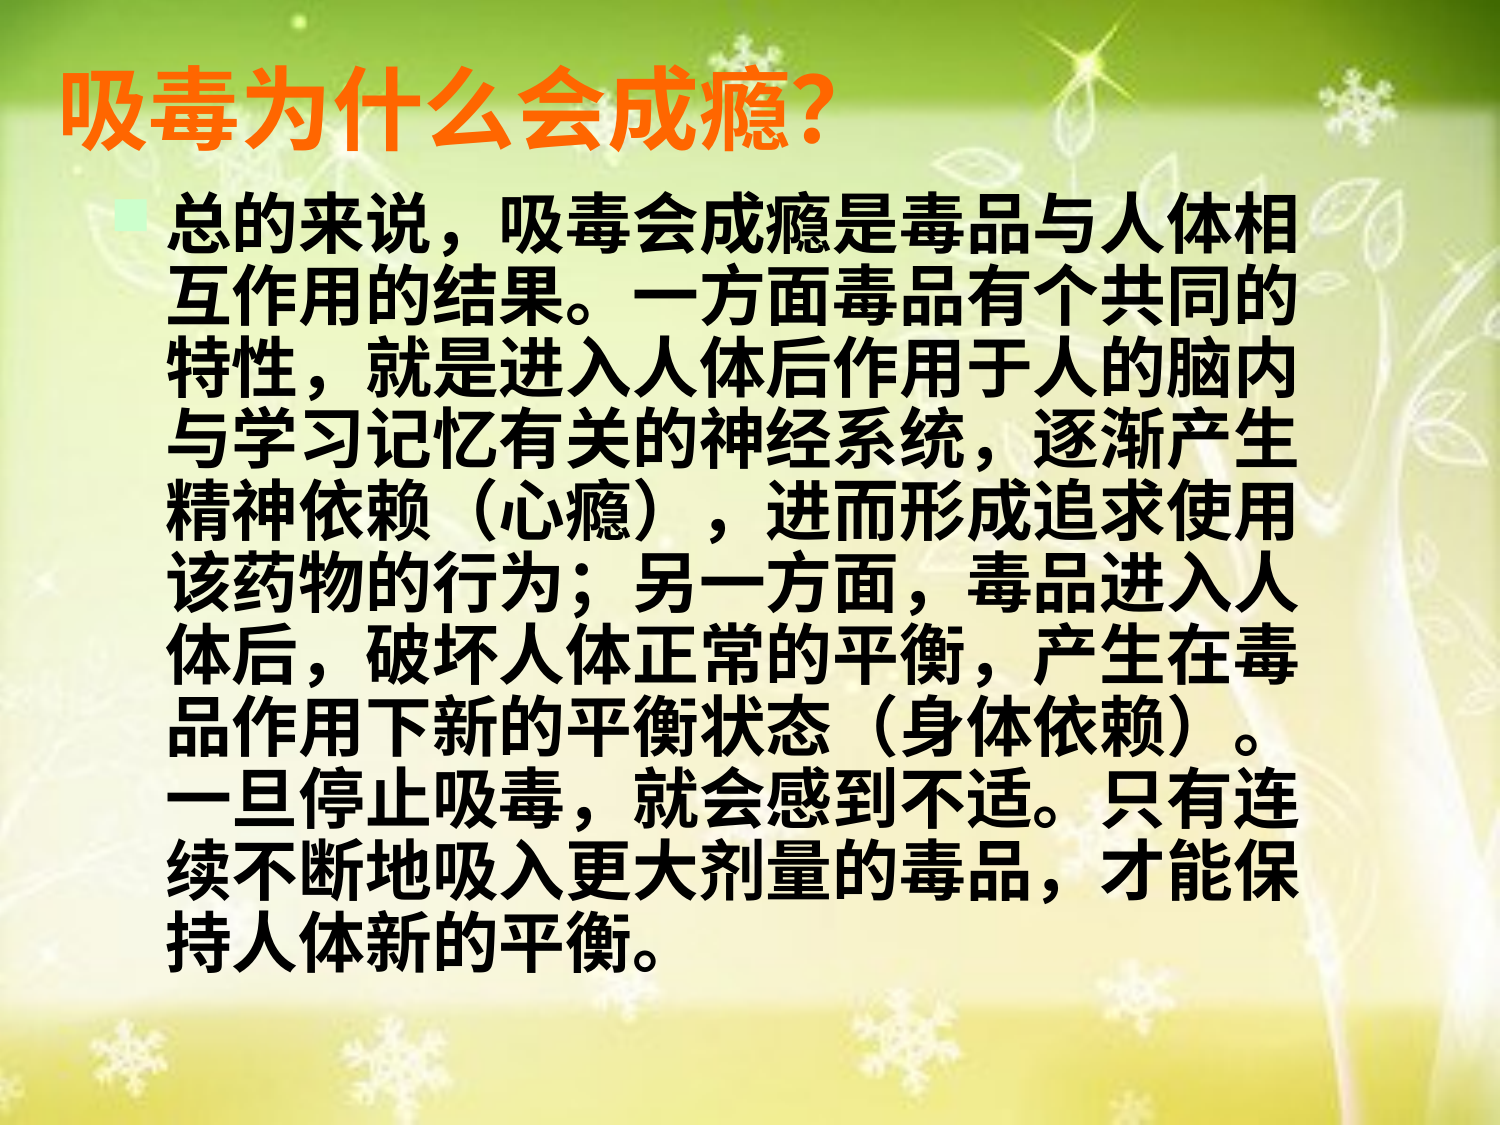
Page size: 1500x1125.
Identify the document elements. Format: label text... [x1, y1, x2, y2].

picture [0, 0, 1500, 1125]
title 吸毒为什么会成瘾？ [0, 67, 958, 256]
list 总的来说，吸毒会成瘾是毒品与人体相互作用的结果。一方面毒品有个共同的特性，就是进入人体后作用于人的脑内与学习记忆有关的神经系统，逐渐产生精神依赖（心瘾），进而形成追求使用该药物的行为；另一方面，毒品进入人体后，破坏人体正常的平衡，产生在毒品作用下新的平衡状态（身体依赖）。一旦停止吸毒，就会感到不适。只有连续不断地吸入更大剂量的毒品，才能保持人体新的平衡。 [93, 182, 1370, 1021]
